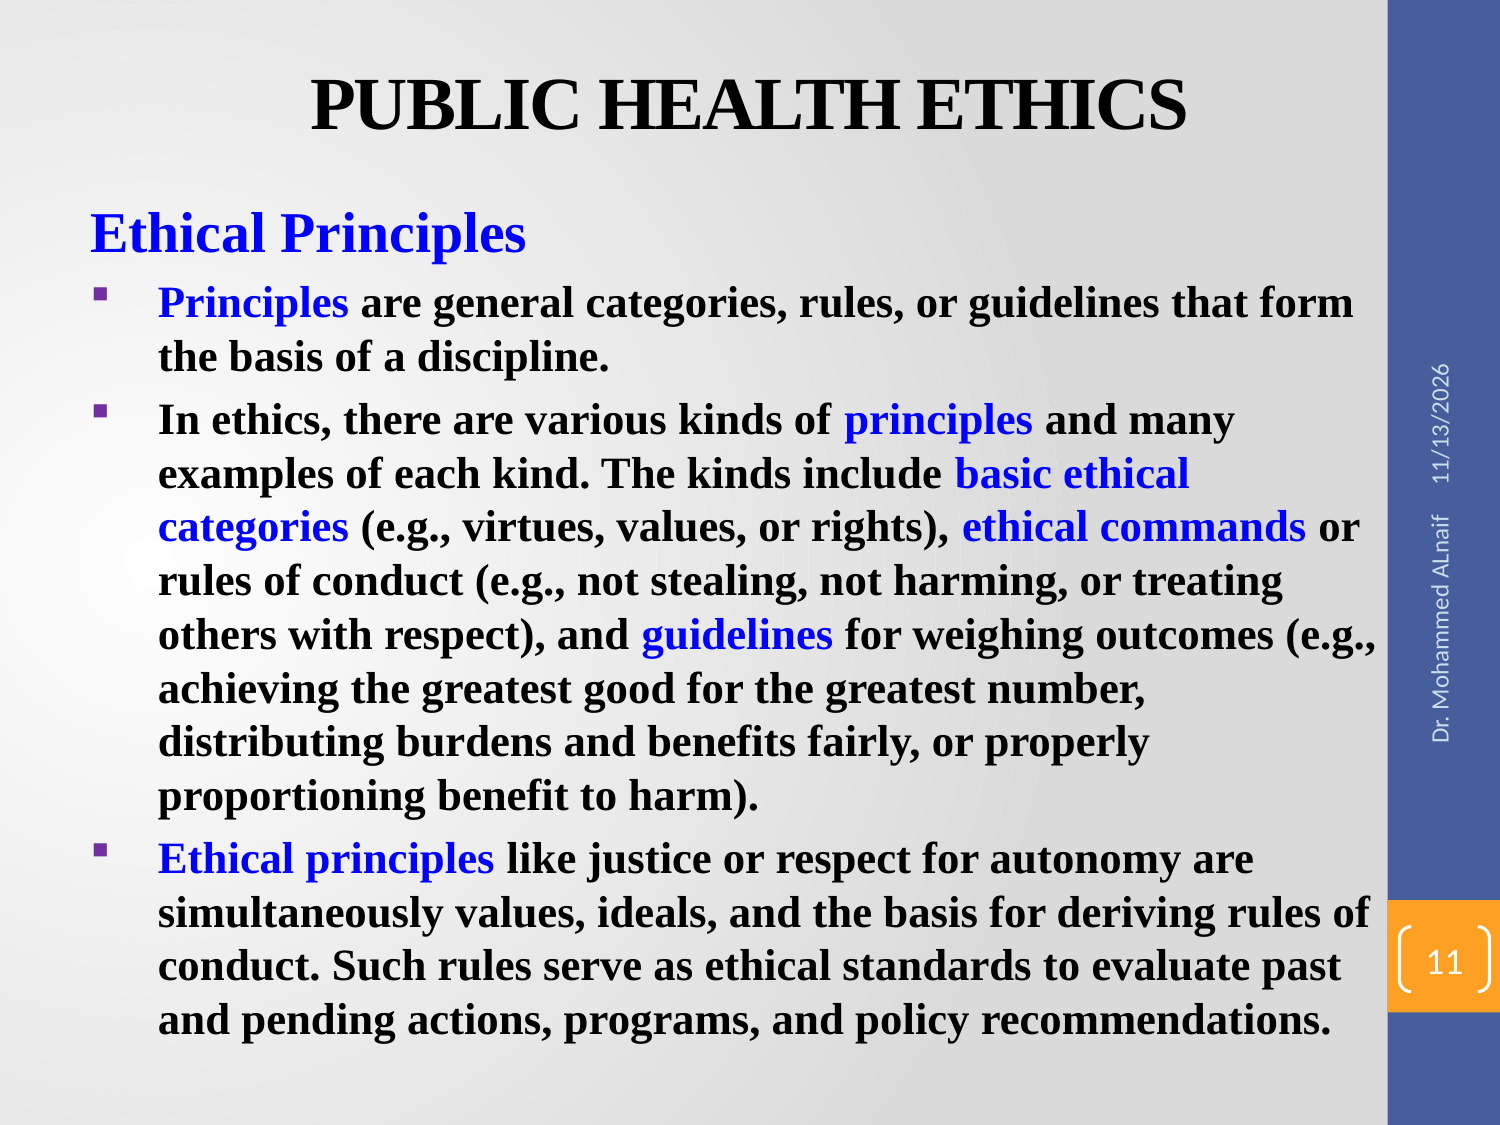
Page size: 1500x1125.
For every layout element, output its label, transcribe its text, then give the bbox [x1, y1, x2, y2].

footer Dr. Mohammed ALnaif [1408, 500, 1469, 889]
list Ethical Principles Principles are general categories, rules, or guidelines that form the basis of a discipline. In ethics, there are various kinds of principles and many examples of each kind. The kinds include basic ethical categories (e.g., virtues, values, or rights), ethical commands or rules of conduct (e.g., not stealing, not harming, or treating others with respect), and guidelines for weighing outcomes (e.g., achieving the greatest good for the greatest number, distributing burdens and benefits fairly, or properly proportioning benefit to harm). Ethical principles like justice or respect for autonomy are simultaneously values, ideals, and the basis for deriving rules of conduct. Such rules serve as ethical standards to evaluate past and pending actions, programs, and policy recommendations. [75, 187, 1400, 1075]
slide_number 11 [1400, 925, 1492, 994]
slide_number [1408, 100, 1469, 500]
title PUBLIC HEALTH ETHICS [75, 37, 1425, 163]
